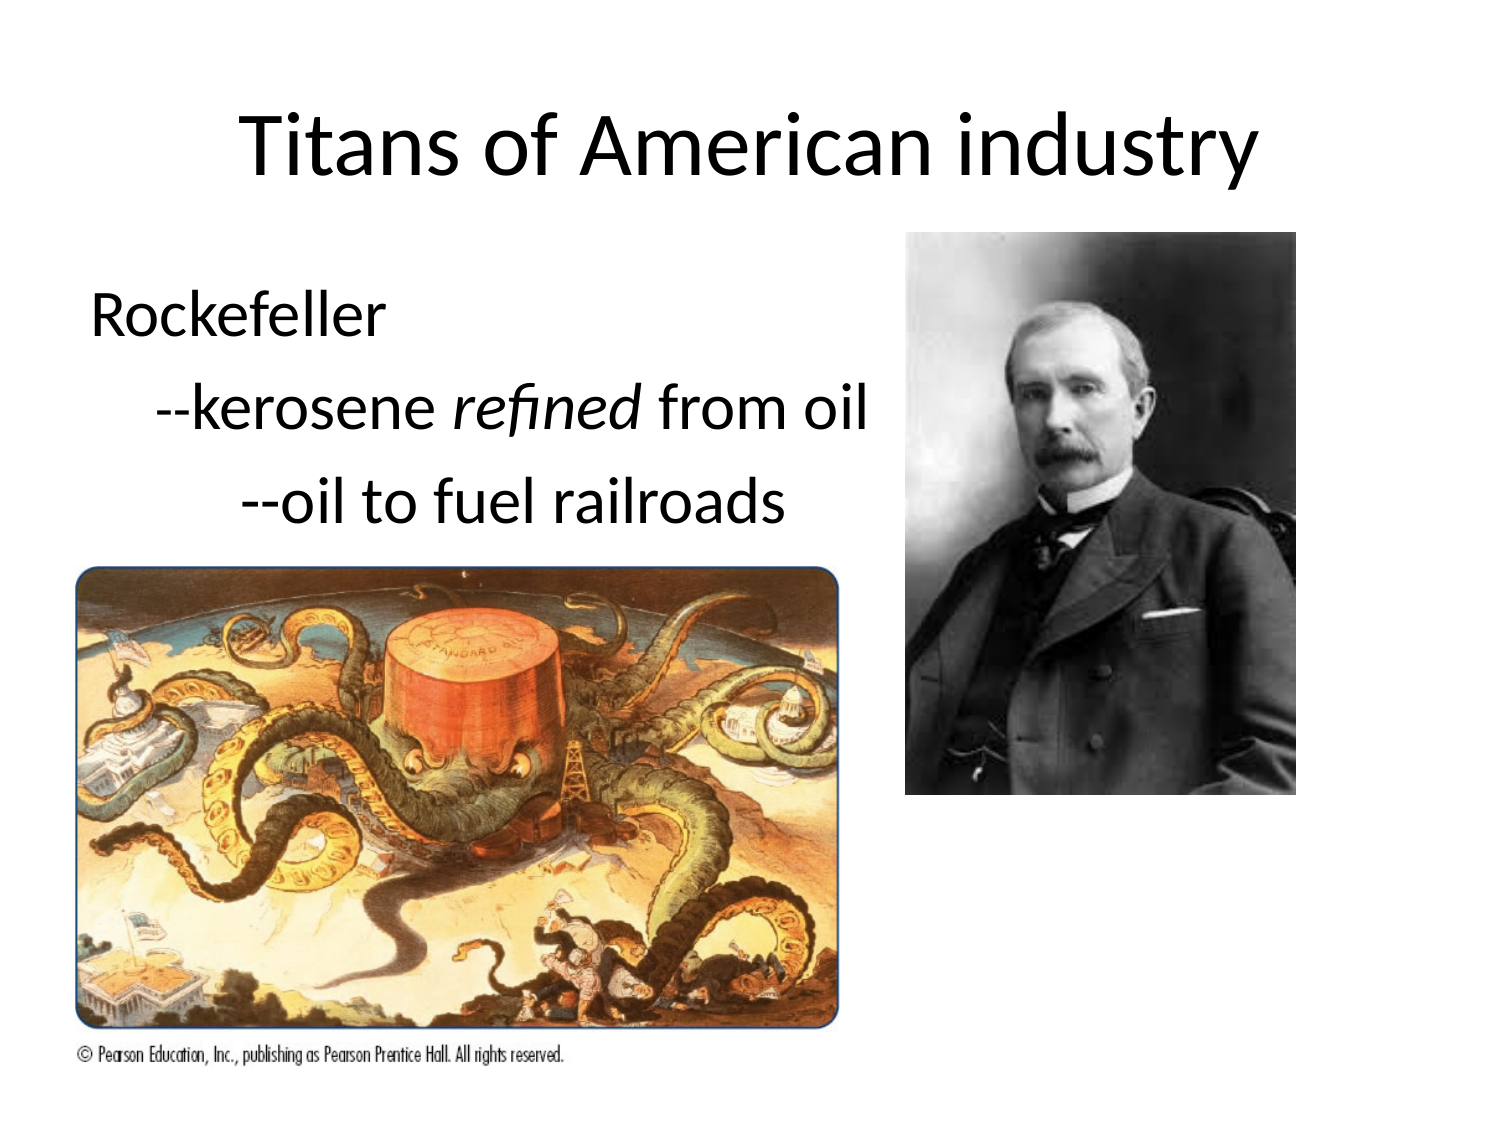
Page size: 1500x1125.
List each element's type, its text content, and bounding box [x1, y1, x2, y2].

picture [74, 565, 840, 1067]
title Titans of American industry [75, 45, 1425, 233]
picture [905, 232, 1296, 796]
list Rockefeller --kerosene refined from oil --oil to fuel railroads [75, 262, 1425, 1005]
